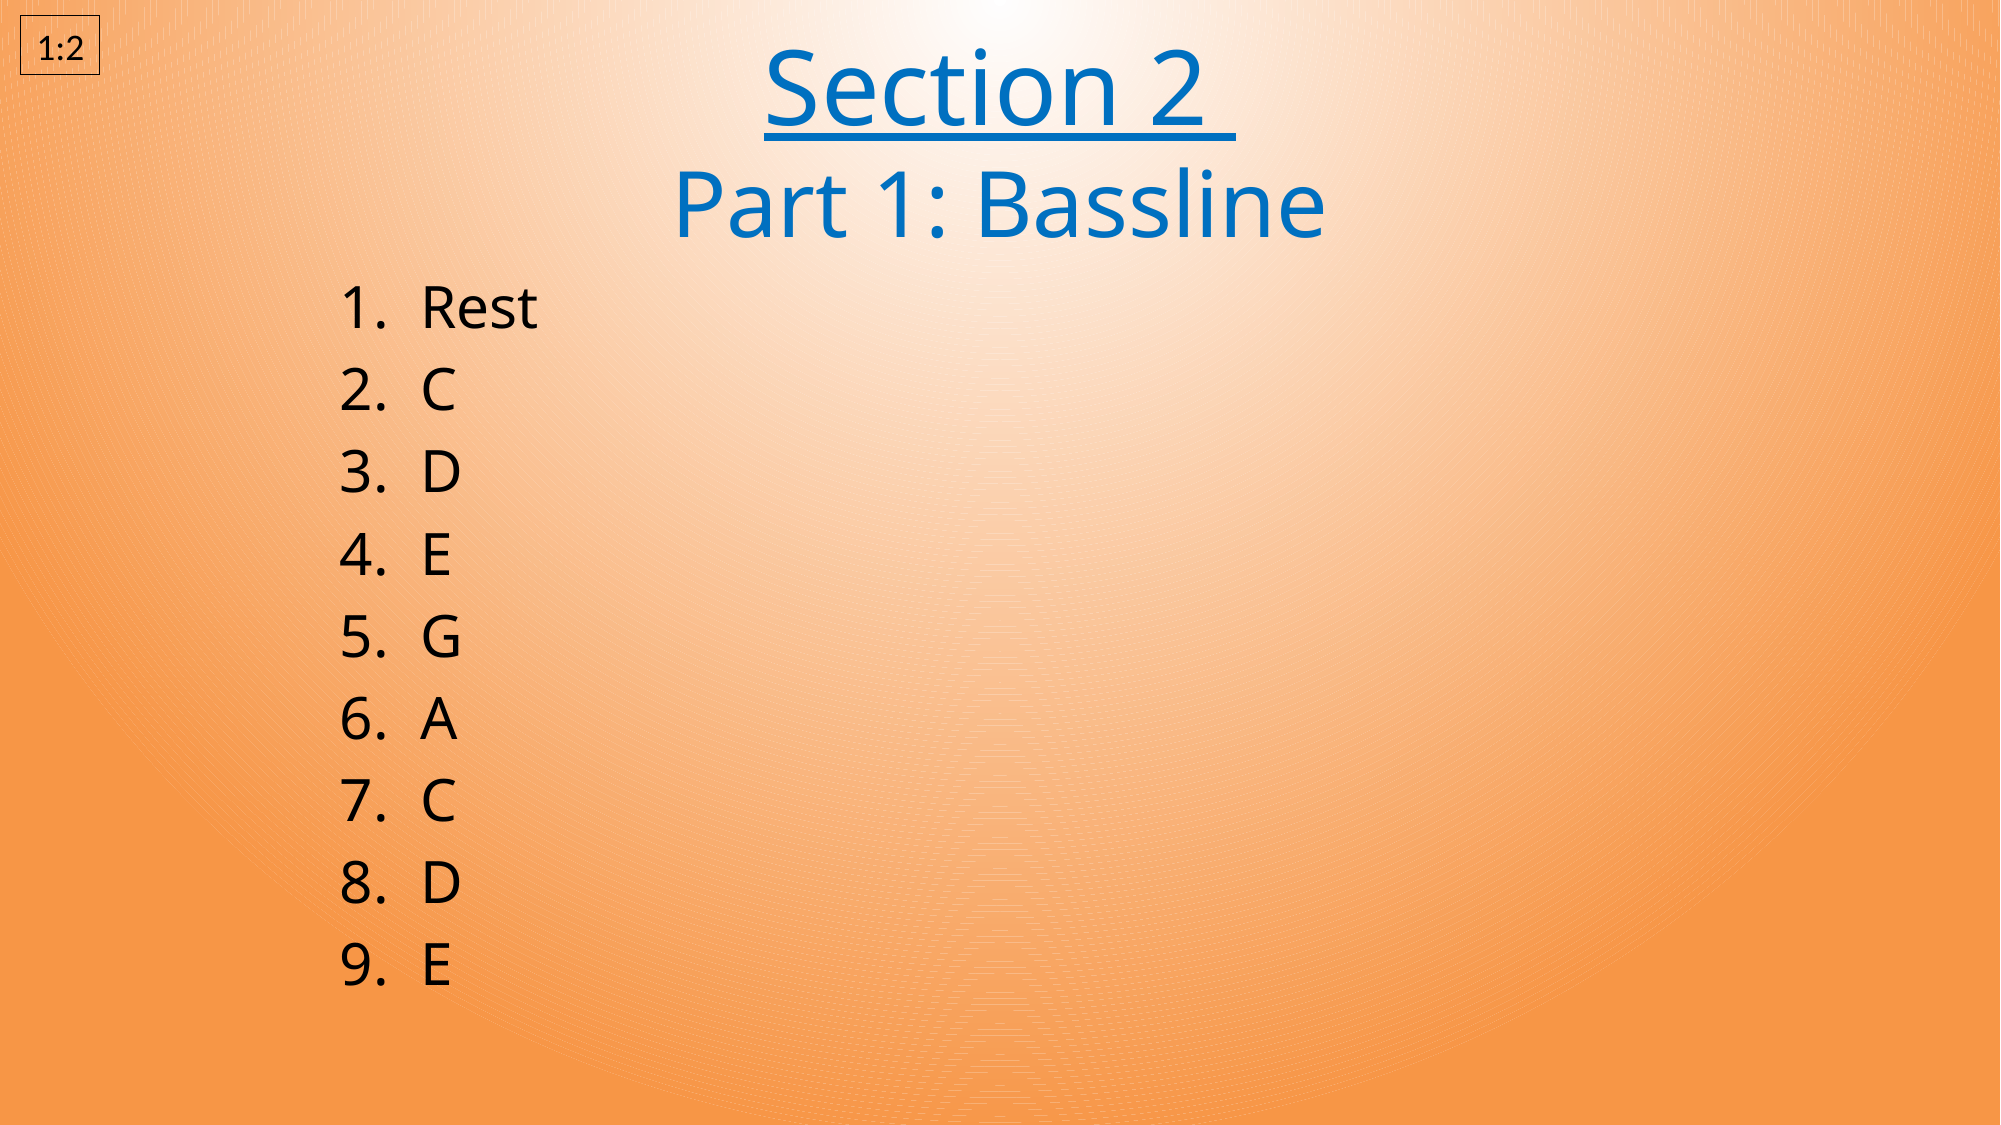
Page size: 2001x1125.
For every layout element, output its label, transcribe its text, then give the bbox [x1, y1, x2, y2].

list Rest C D E G A C D E [324, 262, 1000, 1005]
text_box 1:2 [20, 15, 100, 75]
title Section 2 Part 1: Bassline [99, 45, 1900, 233]
